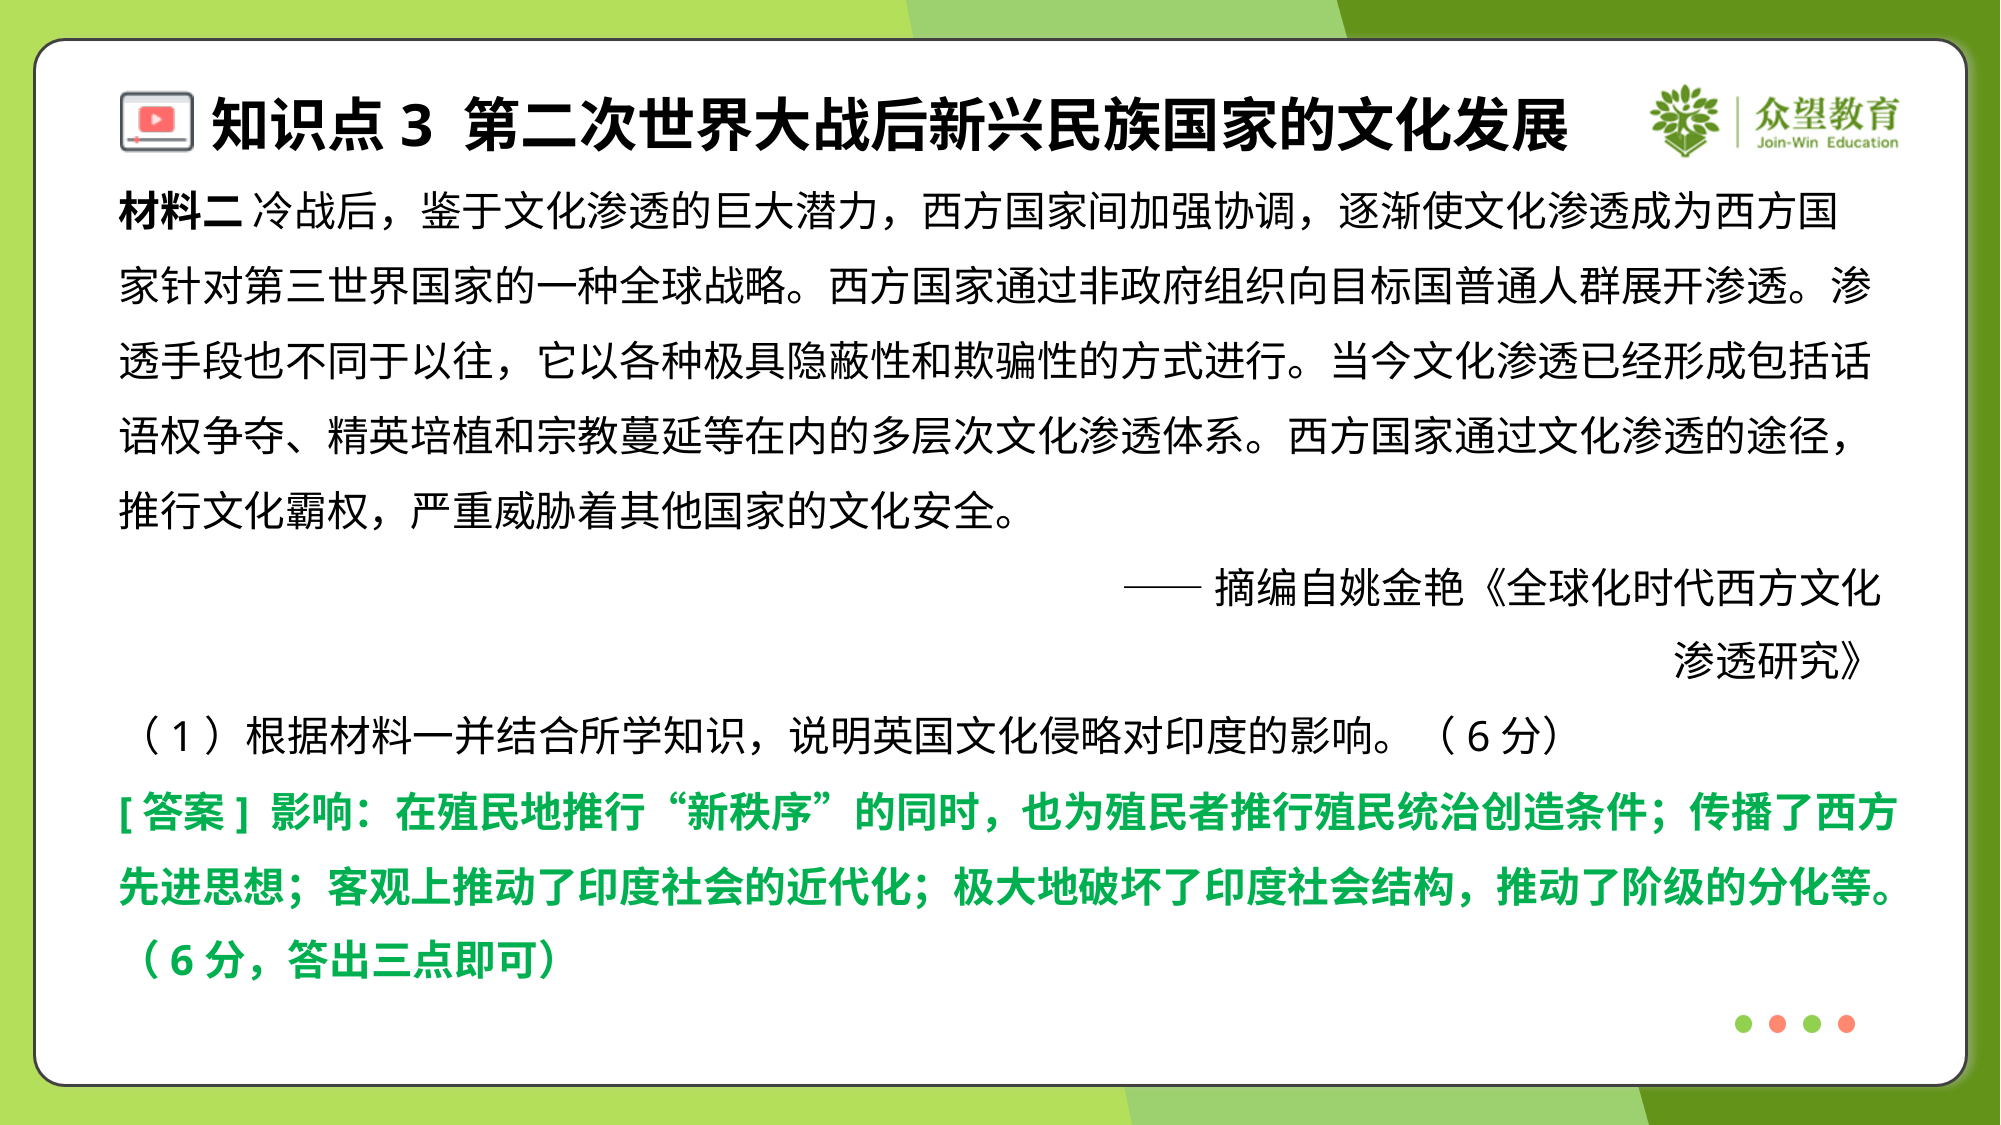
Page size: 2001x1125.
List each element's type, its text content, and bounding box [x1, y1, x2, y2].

text_box 材料二 冷战后，鉴于文化渗透的巨大潜力，西方国家间加强协调，逐渐使文化渗透成为西方国 家针对第三世界国家的一种全球战略。西方国家通过非政府组织向目标国普通人群展开渗透。渗 透手段也不同于以往，它以各种极具隐蔽性和欺骗性的方式进行。当今文化渗透已经形成包括话 语权争夺、精英培植和宗教蔓延等在内的多层次文化渗透体系。西方国家通过文化渗透的途径， 推行文化霸权，严重威胁着其他国家的文化安全。 ——摘编自姚金艳《全球化时代西方文化 渗透研究》 [118, 159, 1883, 677]
text_box （1）根据材料一并结合所学知识，说明英国文化侵略对印度的影响。（6分） [118, 685, 1883, 753]
text_box [答案] 影响：在殖民地推行“新秩序”的同时，也为殖民者推行殖民统治创造条件；传播了西方 先进思想；客观上推动了印度社会的近代化；极大地破坏了印度社会结构，推动了阶级的分化等。 （6分，答出三点即可） [118, 760, 1883, 976]
picture [0, 0, 2000, 1125]
